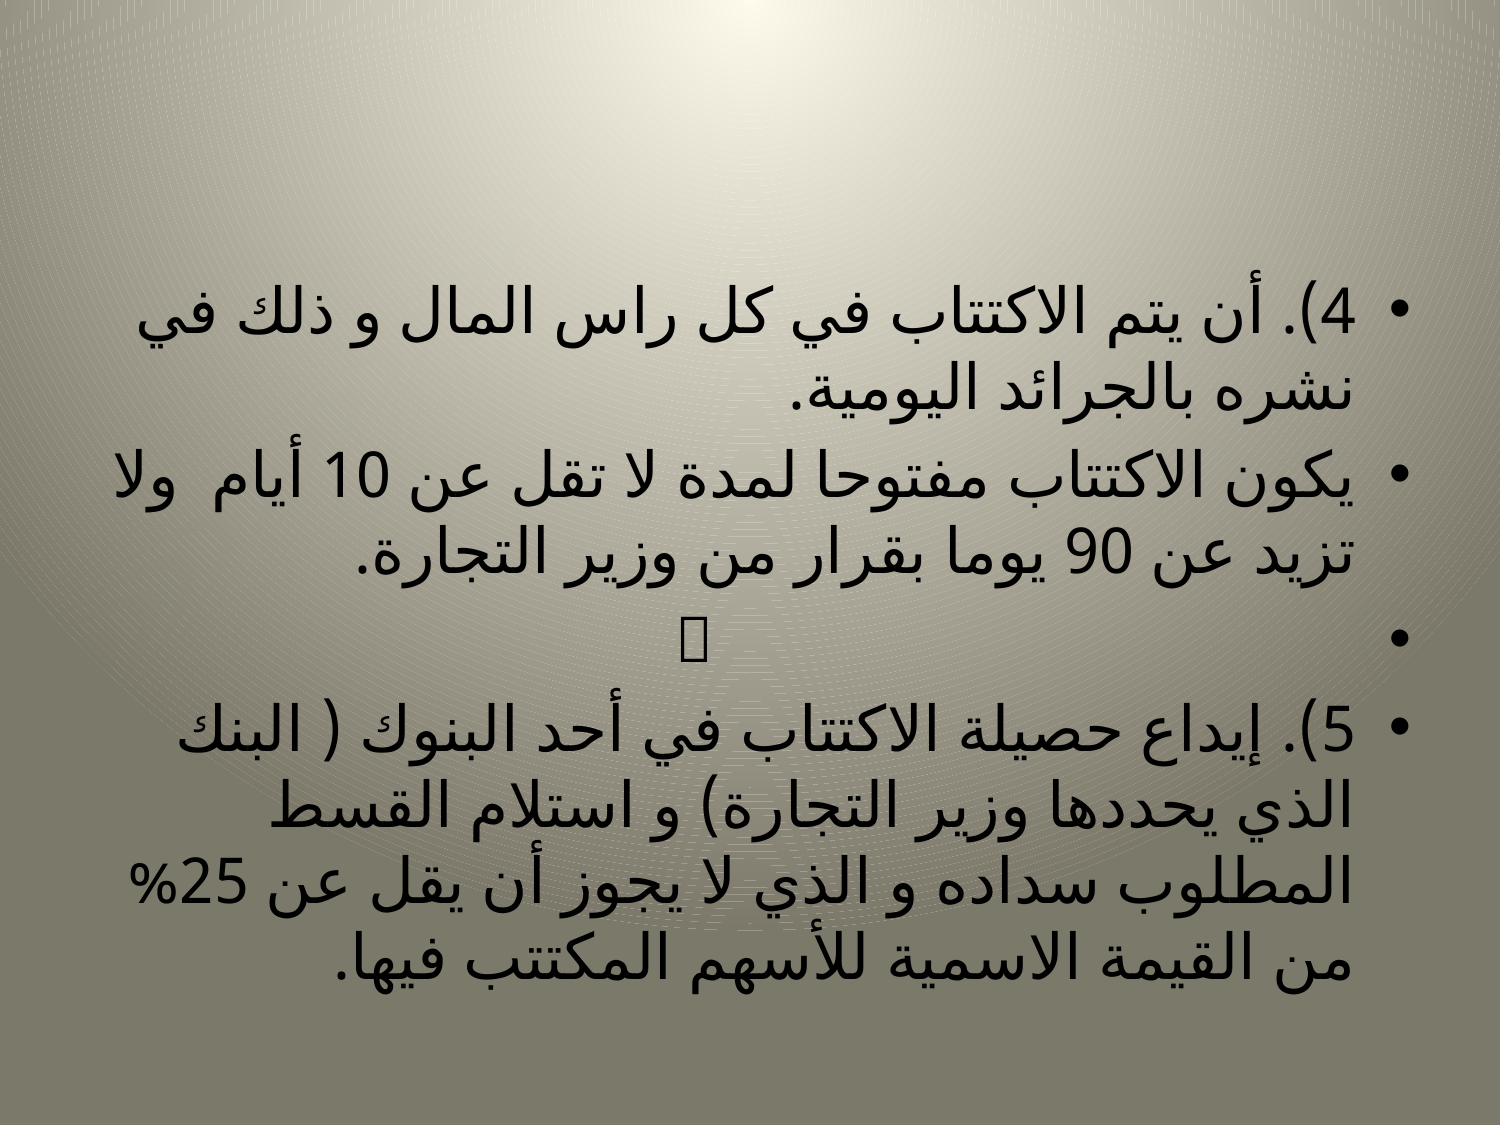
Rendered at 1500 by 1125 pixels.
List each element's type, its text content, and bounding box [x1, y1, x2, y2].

list 4). أن يتم الاكتتاب في كل راس المال و ذلك في نشره بالجرائد اليومية. يكون الاكتتاب مفتوحا لمدة لا تقل عن 10 أيام ولا تزيد عن 90 يوما بقرار من وزير التجارة.  5). إيداع حصيلة الاكتتاب في أحد البنوك ( البنك الذي يحددها وزير التجارة) و استلام القسط المطلوب سداده و الذي لا يجوز أن يقل عن 25% من القيمة الاسمية للأسهم المكتتب فيها. [75, 262, 1425, 1005]
